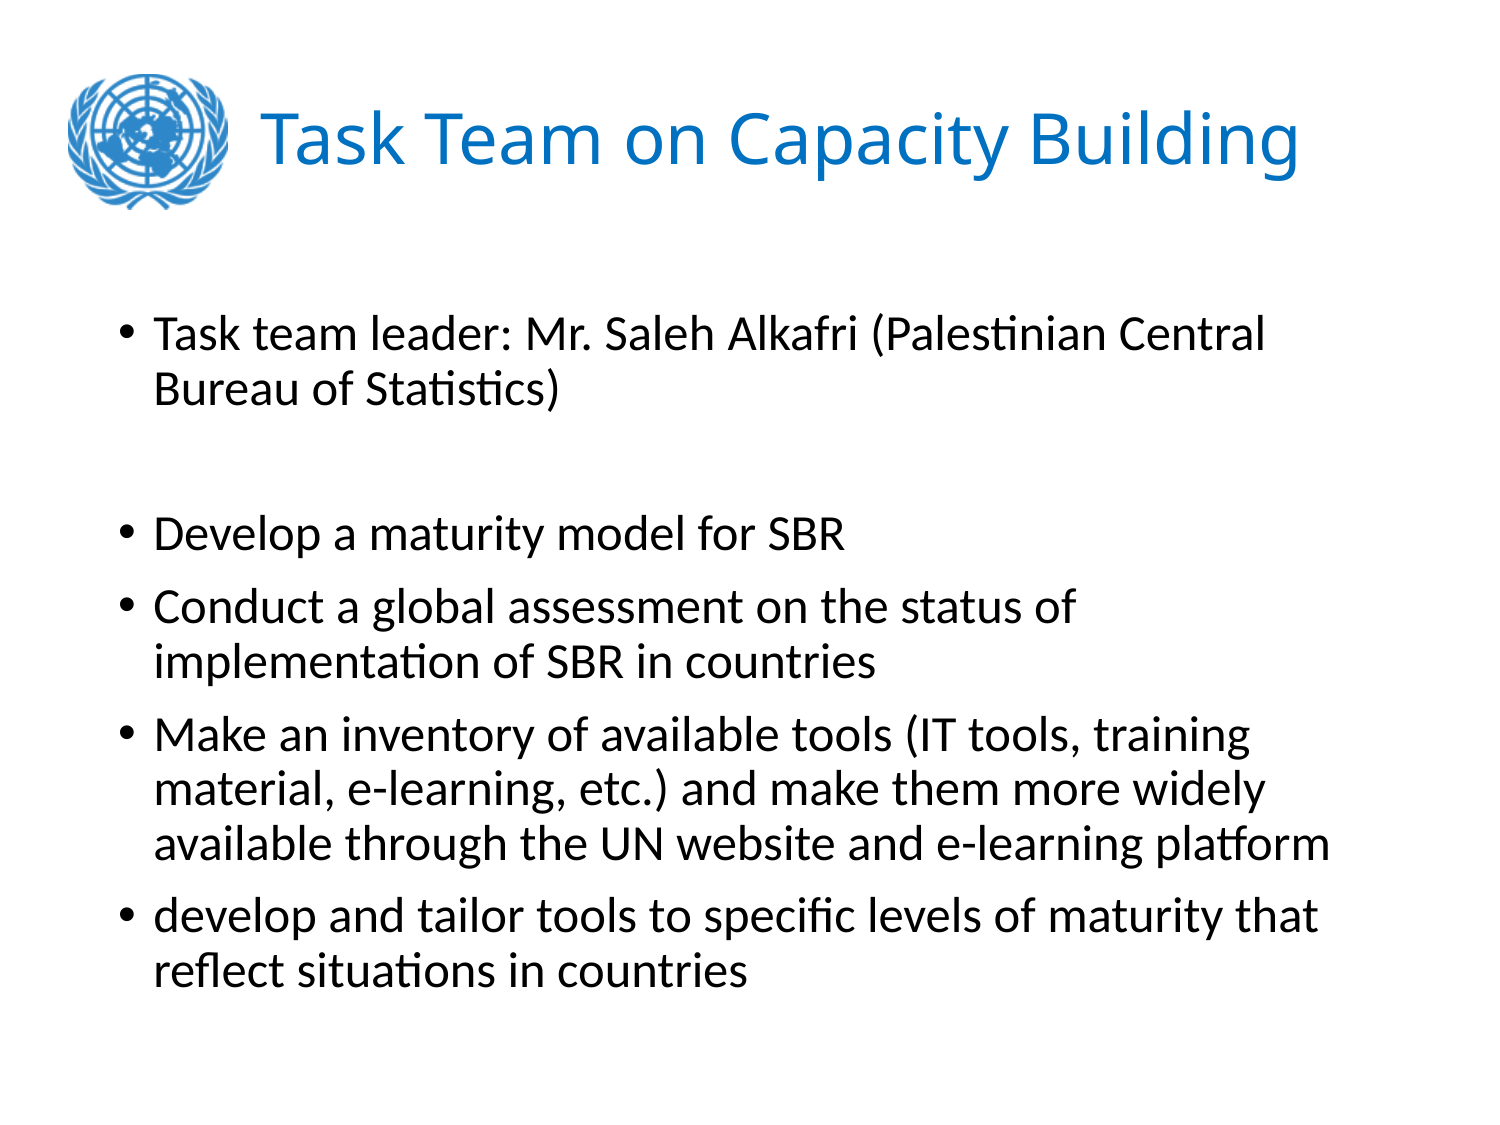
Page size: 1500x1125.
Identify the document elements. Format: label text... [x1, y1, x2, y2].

list Task team leader: Mr. Saleh Alkafri (Palestinian Central Bureau of Statistics) Develop a maturity model for SBR Conduct a global assessment on the status of implementation of SBR in countries Make an inventory of available tools (IT tools, training material, e-learning, etc.) and make them more widely available through the UN website and e-learning platform develop and tailor tools to specific levels of maturity that reflect situations in countries [103, 299, 1397, 1014]
title Task Team on Capacity Building [245, 74, 1397, 210]
picture [68, 74, 228, 210]
